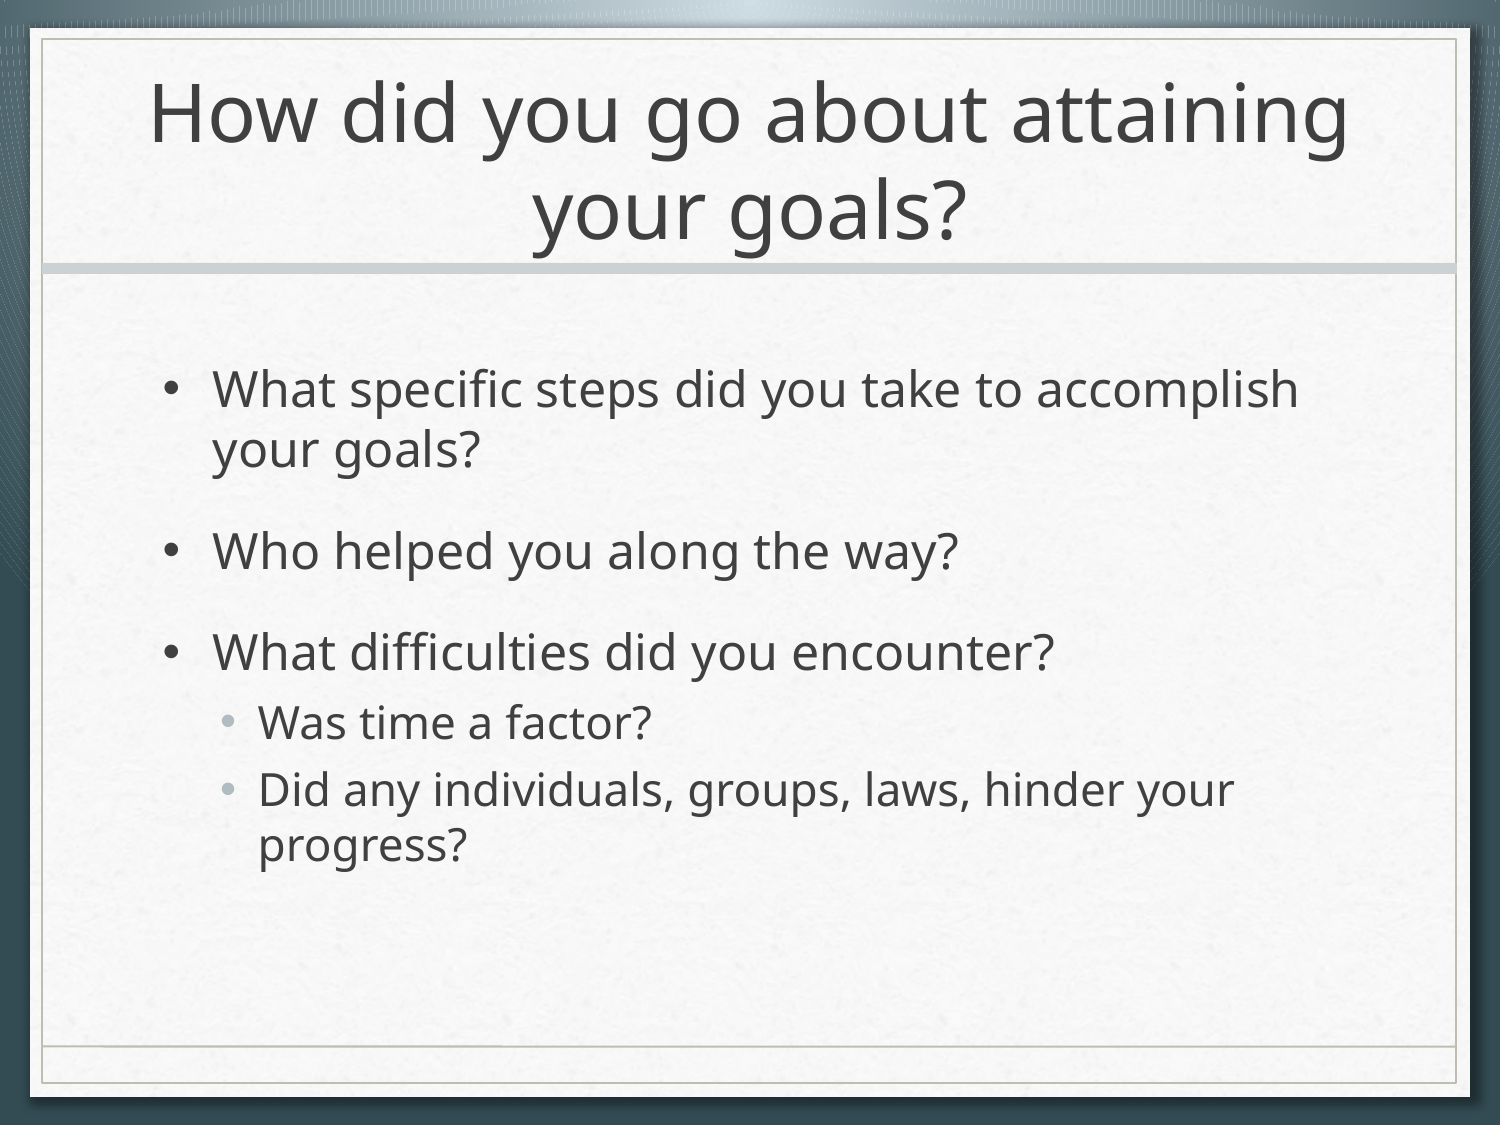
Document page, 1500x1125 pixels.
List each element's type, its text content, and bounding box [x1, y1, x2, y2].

list What specific steps did you take to accomplish your goals? Who helped you along the way? What difficulties did you encounter? Was time a factor? Did any individuals, groups, laws, hinder your progress? [147, 350, 1353, 995]
picture [30, 28, 1470, 1097]
title How did you go about attaining your goals? [75, 45, 1425, 273]
